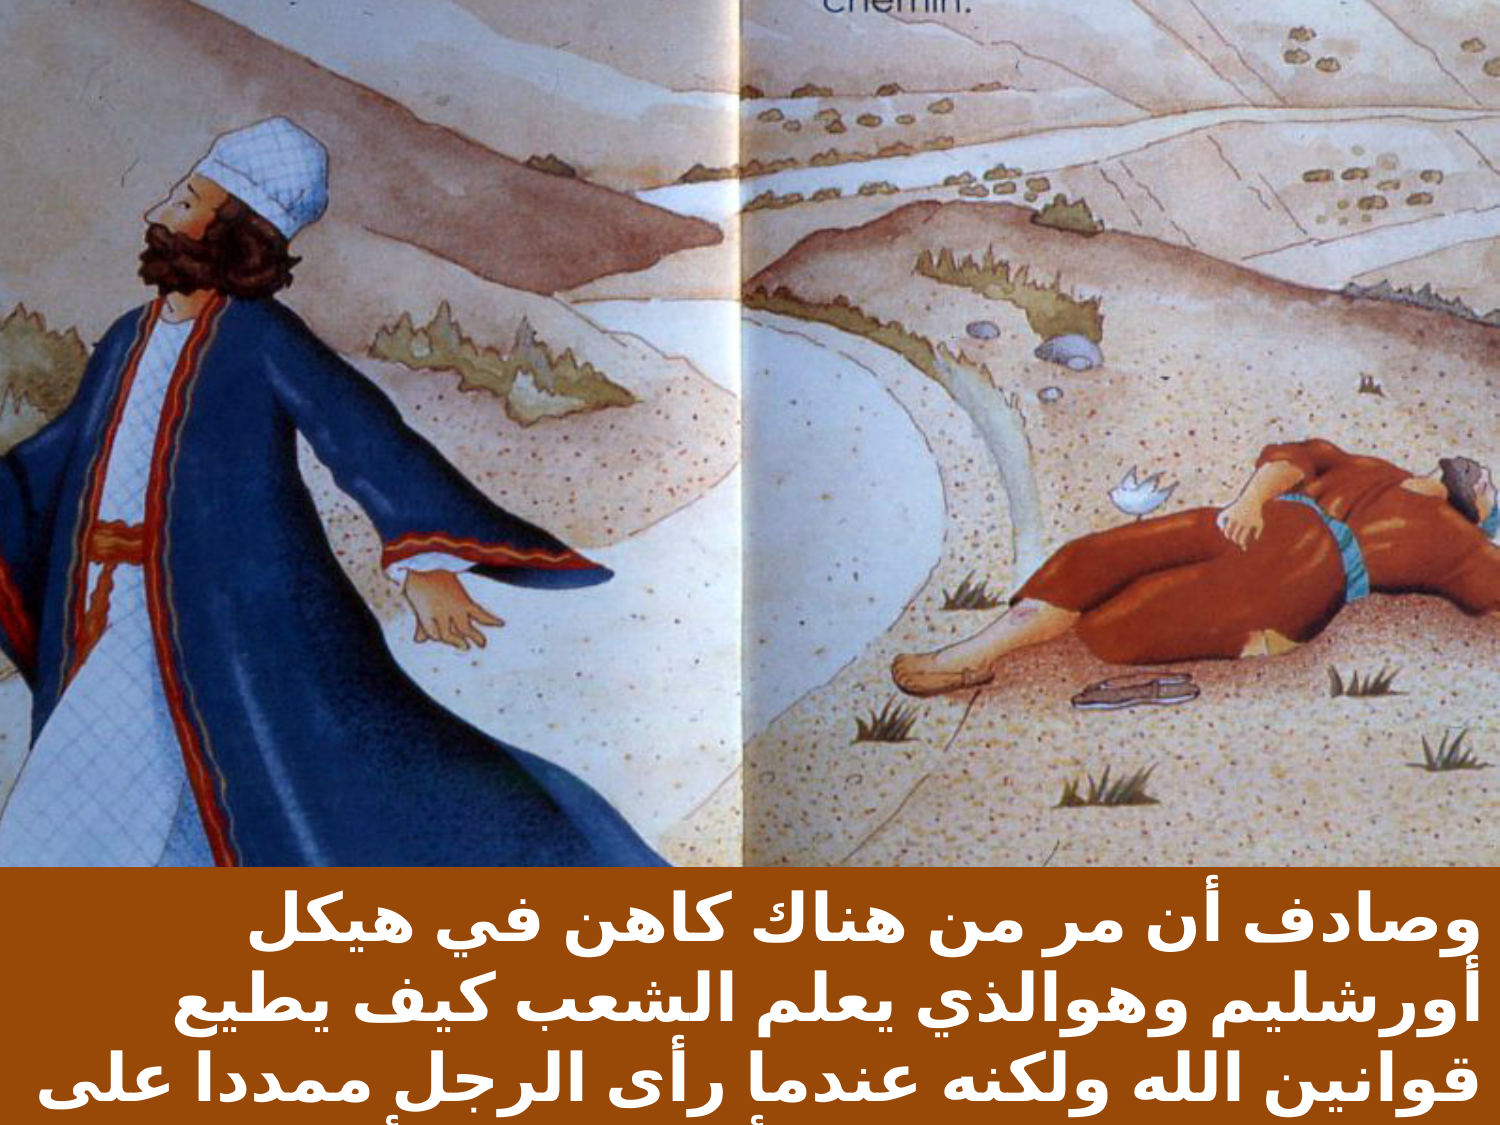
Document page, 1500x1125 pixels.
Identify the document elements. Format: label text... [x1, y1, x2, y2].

picture [0, 0, 1500, 868]
text_box وصادف أن مر من هناك كاهن في هيكل أورشليم وهوالذي يعلم الشعب كيف يطيع قوانين الله ولكنه عندما رأى الرجل ممددا على حافة الطريق , تظاهر بأنه لم يره وأسرع مكملا طريقه [0, 876, 1500, 1125]
